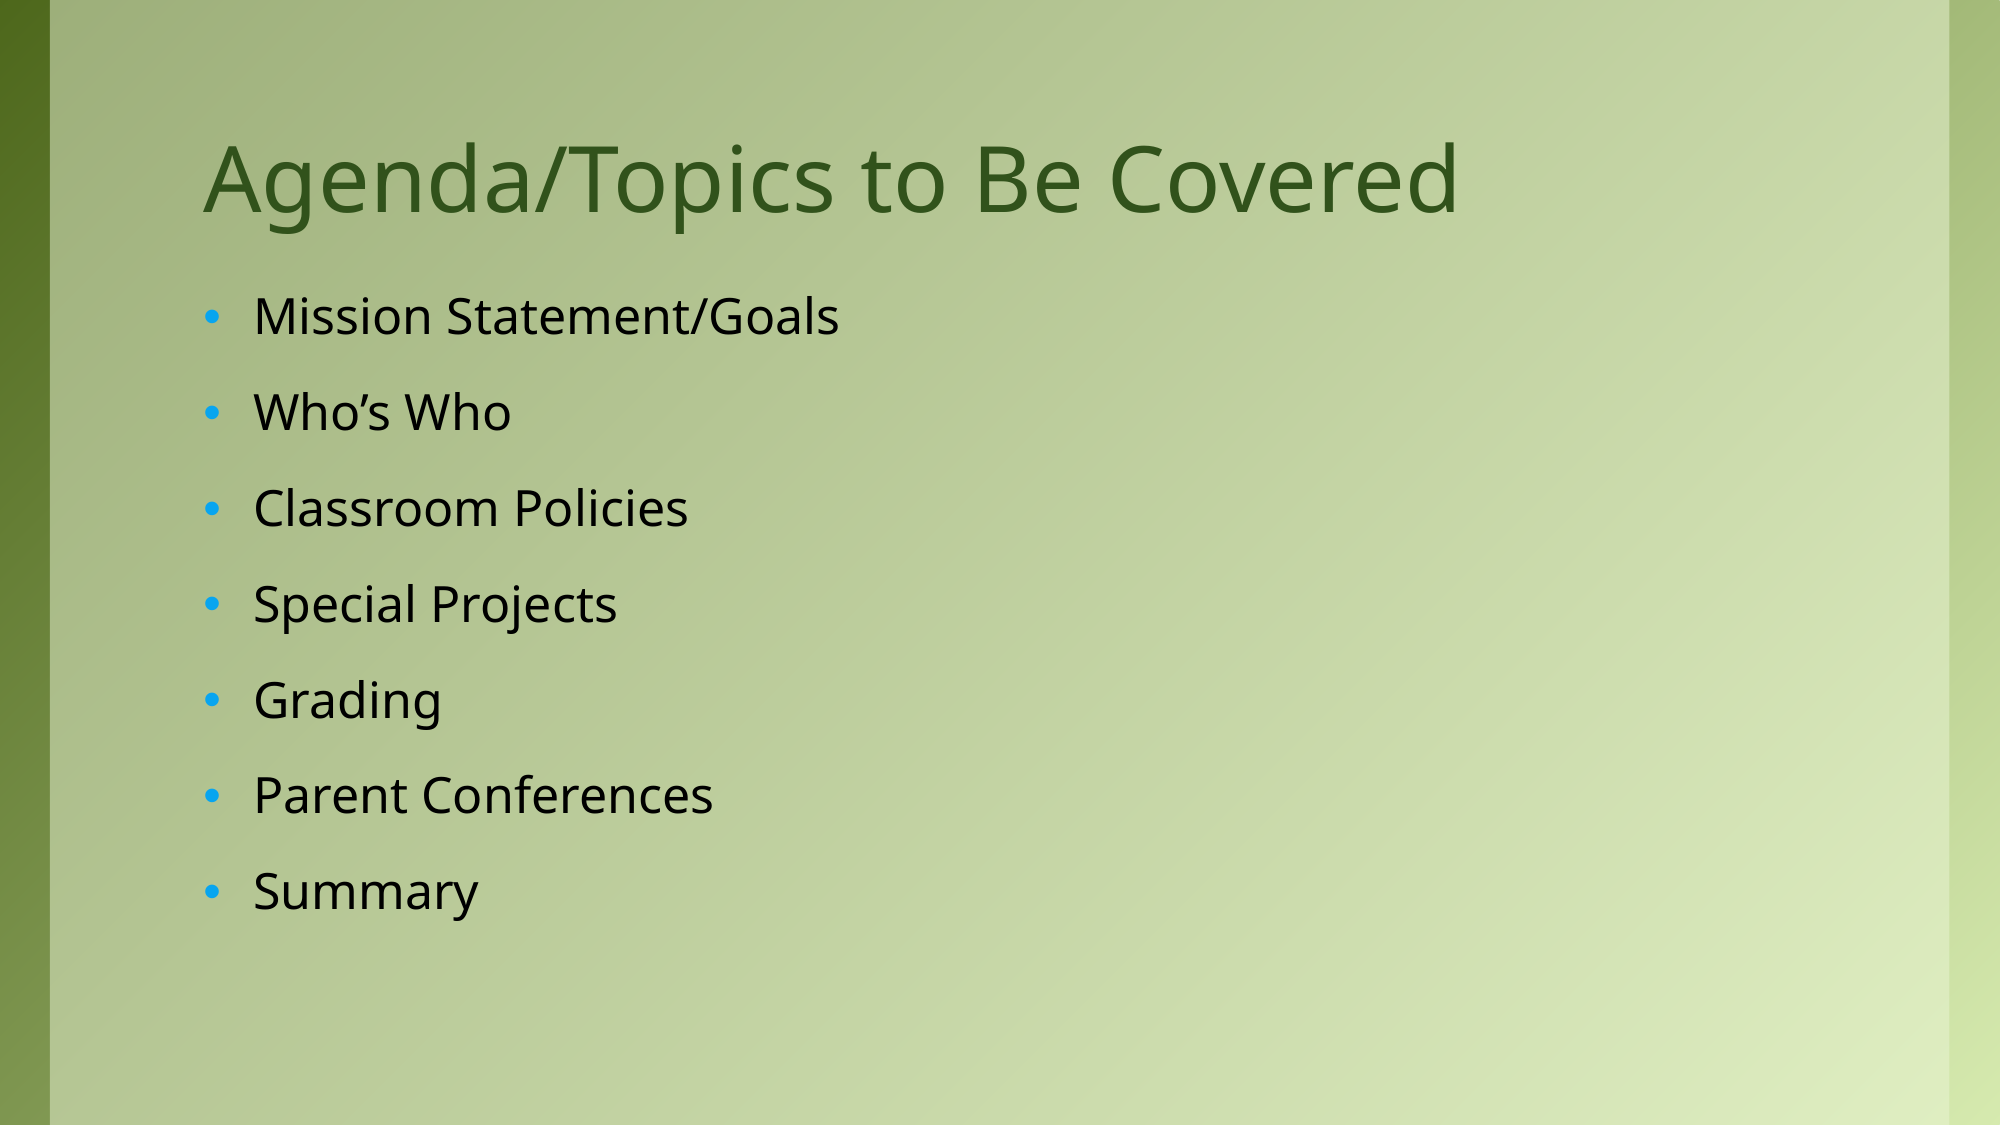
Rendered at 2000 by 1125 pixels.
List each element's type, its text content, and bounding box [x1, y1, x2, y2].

title Agenda/Topics to Be Covered [183, 12, 1850, 242]
list Mission Statement/Goals Who’s Who Classroom Policies Special Projects Grading Parent Conferences Summary [183, 279, 1850, 1013]
